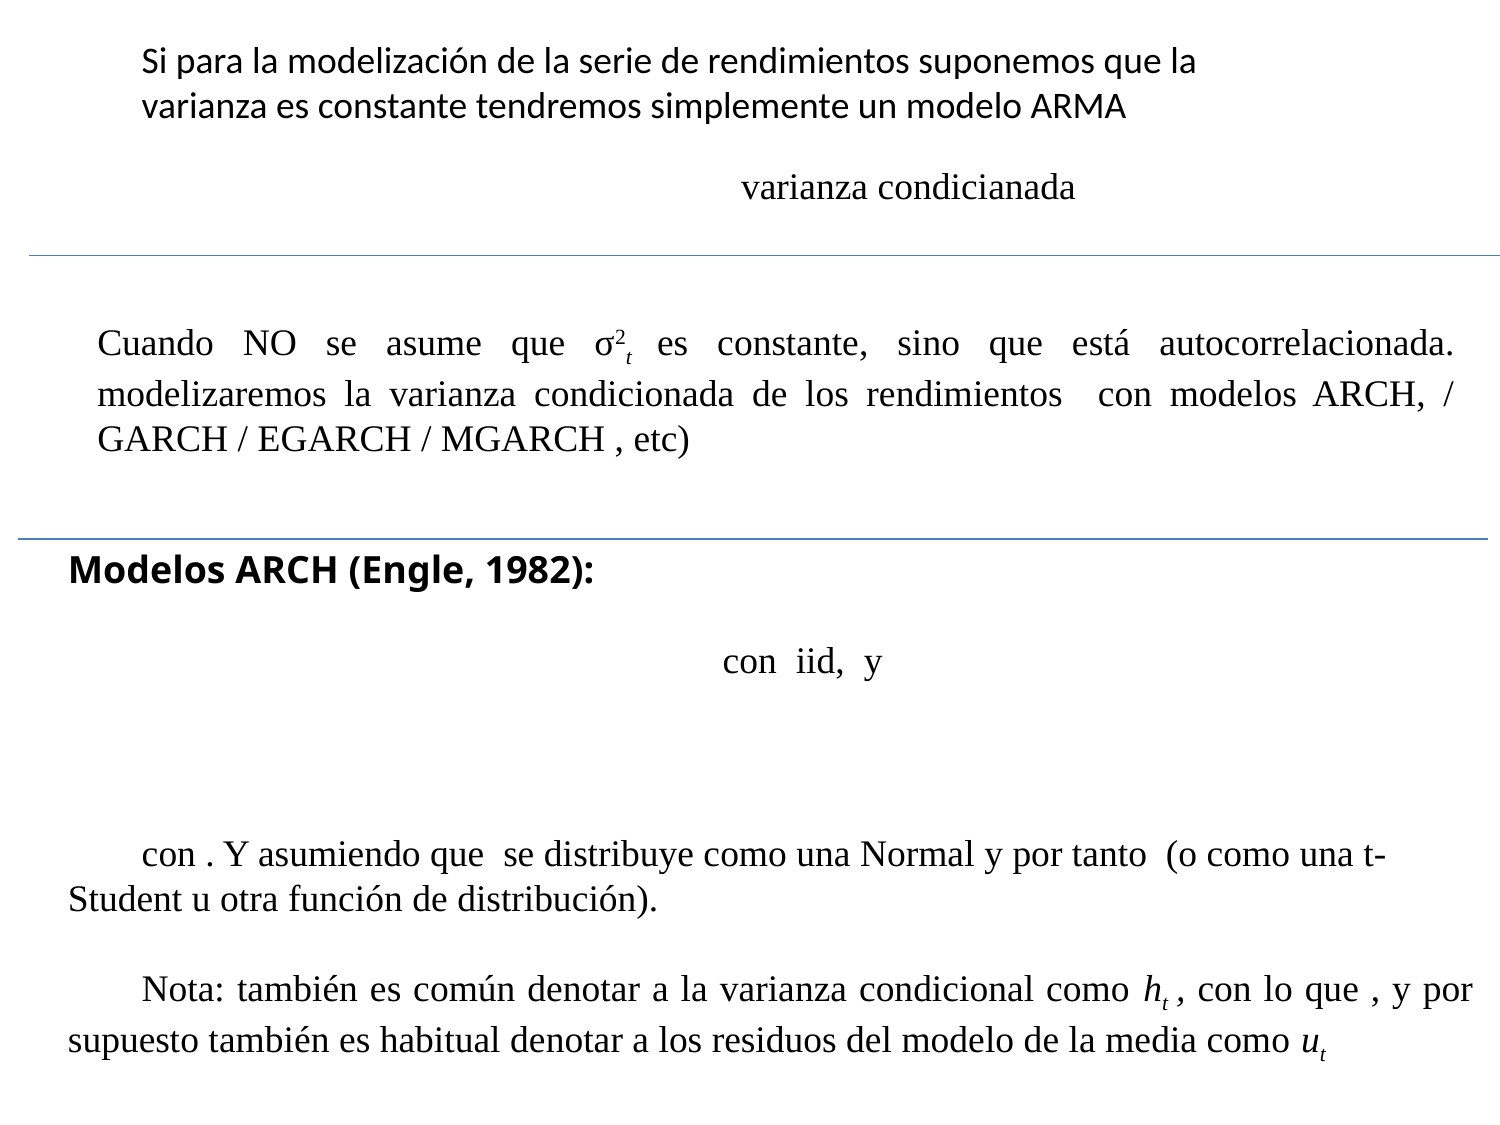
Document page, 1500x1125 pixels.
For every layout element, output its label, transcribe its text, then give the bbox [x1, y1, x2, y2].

text_box Si para la modelización de la serie de rendimientos suponemos que la varianza es constante tendremos simplemente un modelo ARMA [126, 28, 1344, 133]
